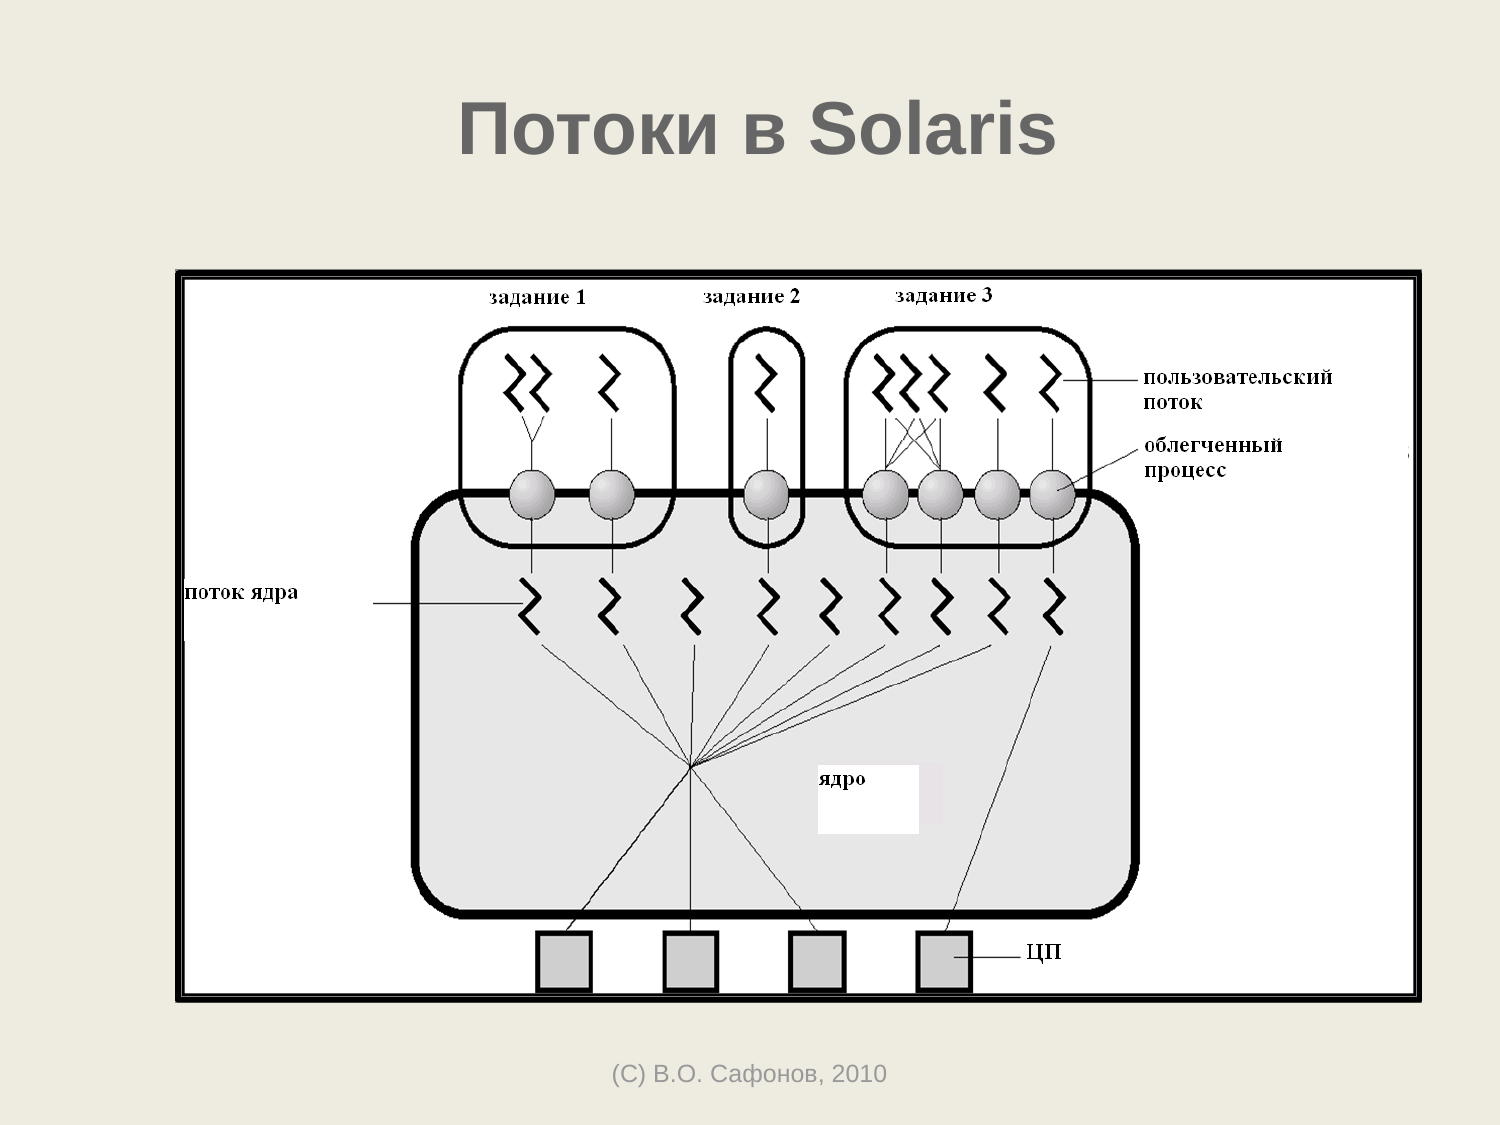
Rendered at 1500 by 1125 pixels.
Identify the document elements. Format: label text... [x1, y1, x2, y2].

footer (C) В.О. Сафонов, 2010 [512, 1042, 988, 1103]
title Потоки в Solaris [74, 49, 1442, 200]
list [175, 269, 1422, 1004]
